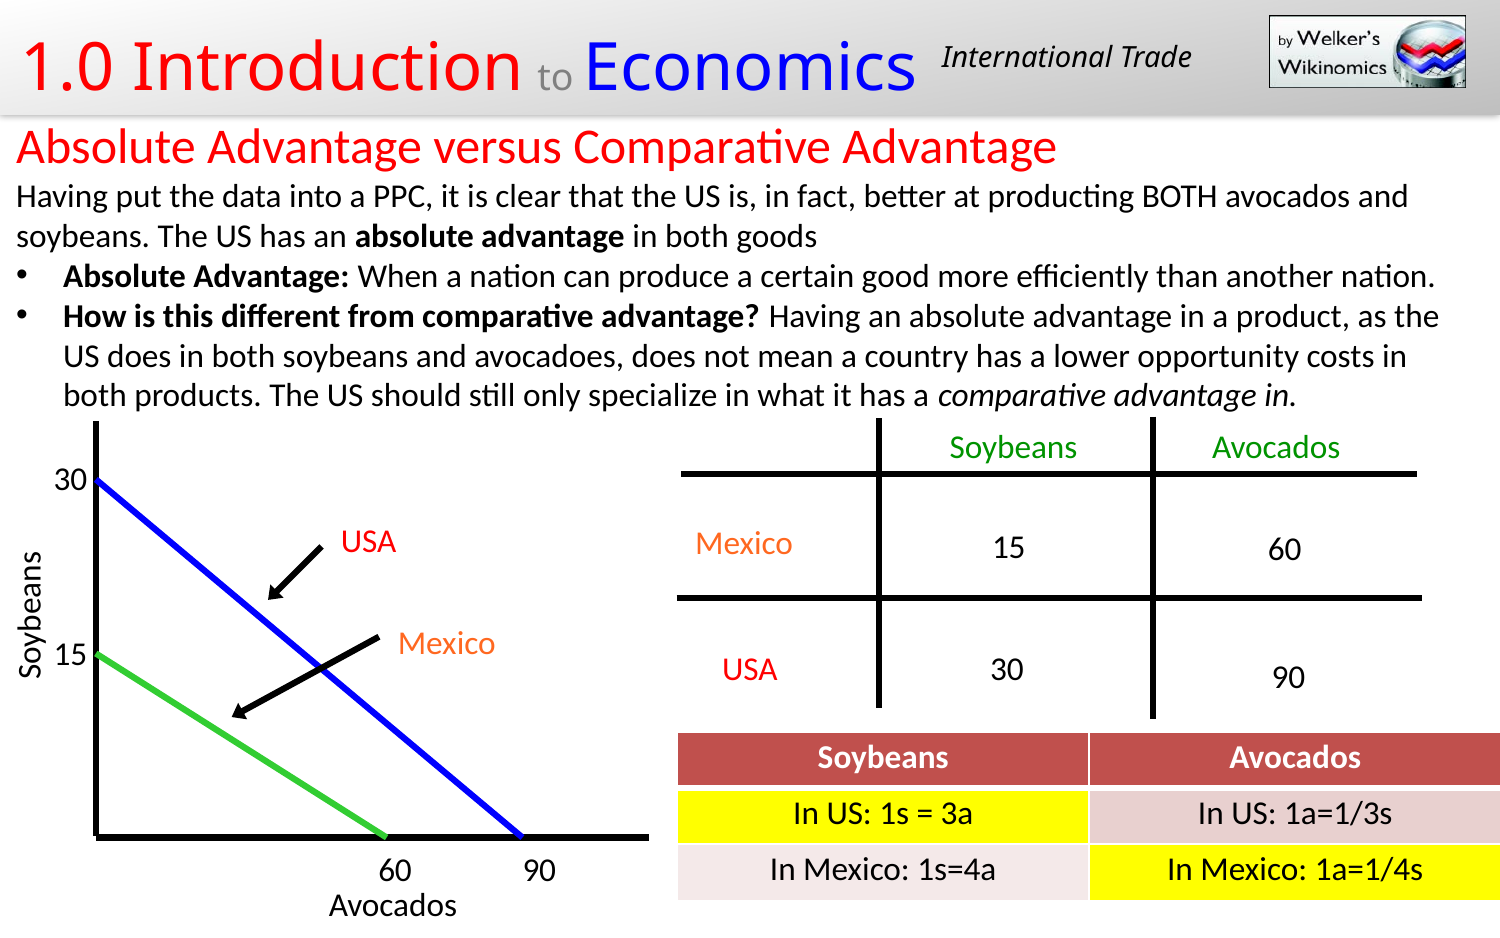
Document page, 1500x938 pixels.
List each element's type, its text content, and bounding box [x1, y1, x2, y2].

table_cell In US: 1s = 3a [678, 791, 1088, 843]
text_box International Trade [829, 30, 1313, 81]
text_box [0, 420, 649, 932]
table_header Soybeans [678, 733, 1088, 785]
picture [1269, 15, 1466, 88]
table_header Avocados [1090, 733, 1500, 785]
table_cell In Mexico: 1s=4a [678, 845, 1088, 900]
table_cell In Mexico: 1a=1/4s [1090, 845, 1500, 900]
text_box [676, 416, 1429, 719]
text_box Absolute Advantage versus Comparative Advantage Having put the data into a PPC, it is clear that the US is, in fact, better at producting BOTH avocados and soybeans. The US has an absolute advantage in both goods Absolute Advantage: When a nation can produce a certain good more efficiently than another nation. How is this different from comparative advantage? Having an absolute advantage in a product, as the US does in both soybeans and avocadoes, does not mean a country has a lower opportunity costs in both products. The US should still only specialize in what it has a comparative advantage in. [1, 106, 1472, 421]
table_cell In US: 1a=1/3s [1090, 791, 1500, 843]
